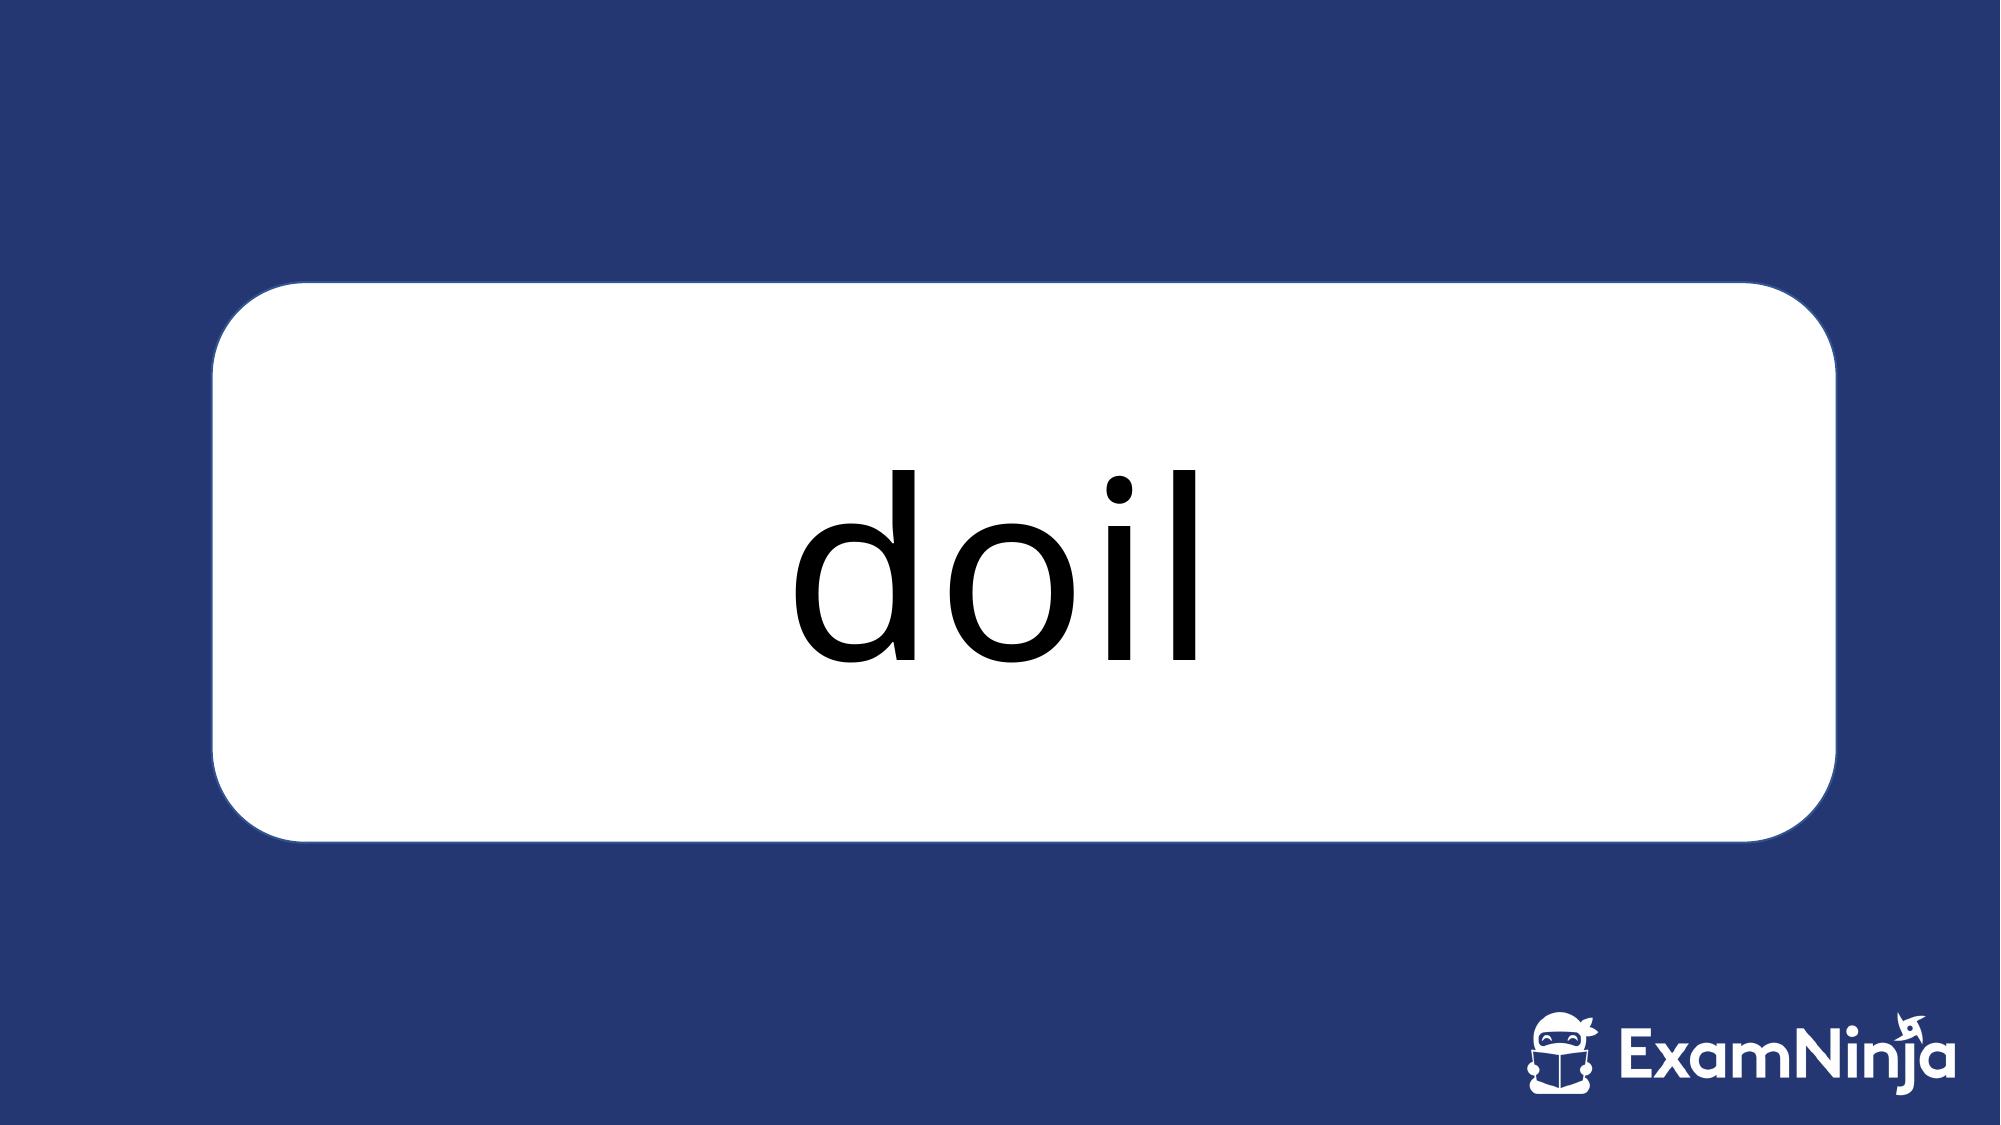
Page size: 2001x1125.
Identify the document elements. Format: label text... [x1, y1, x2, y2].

text_box [210, 281, 1838, 403]
text_box doil [143, 403, 1857, 719]
text_box [210, 719, 1838, 844]
picture [1501, 1003, 1979, 1102]
